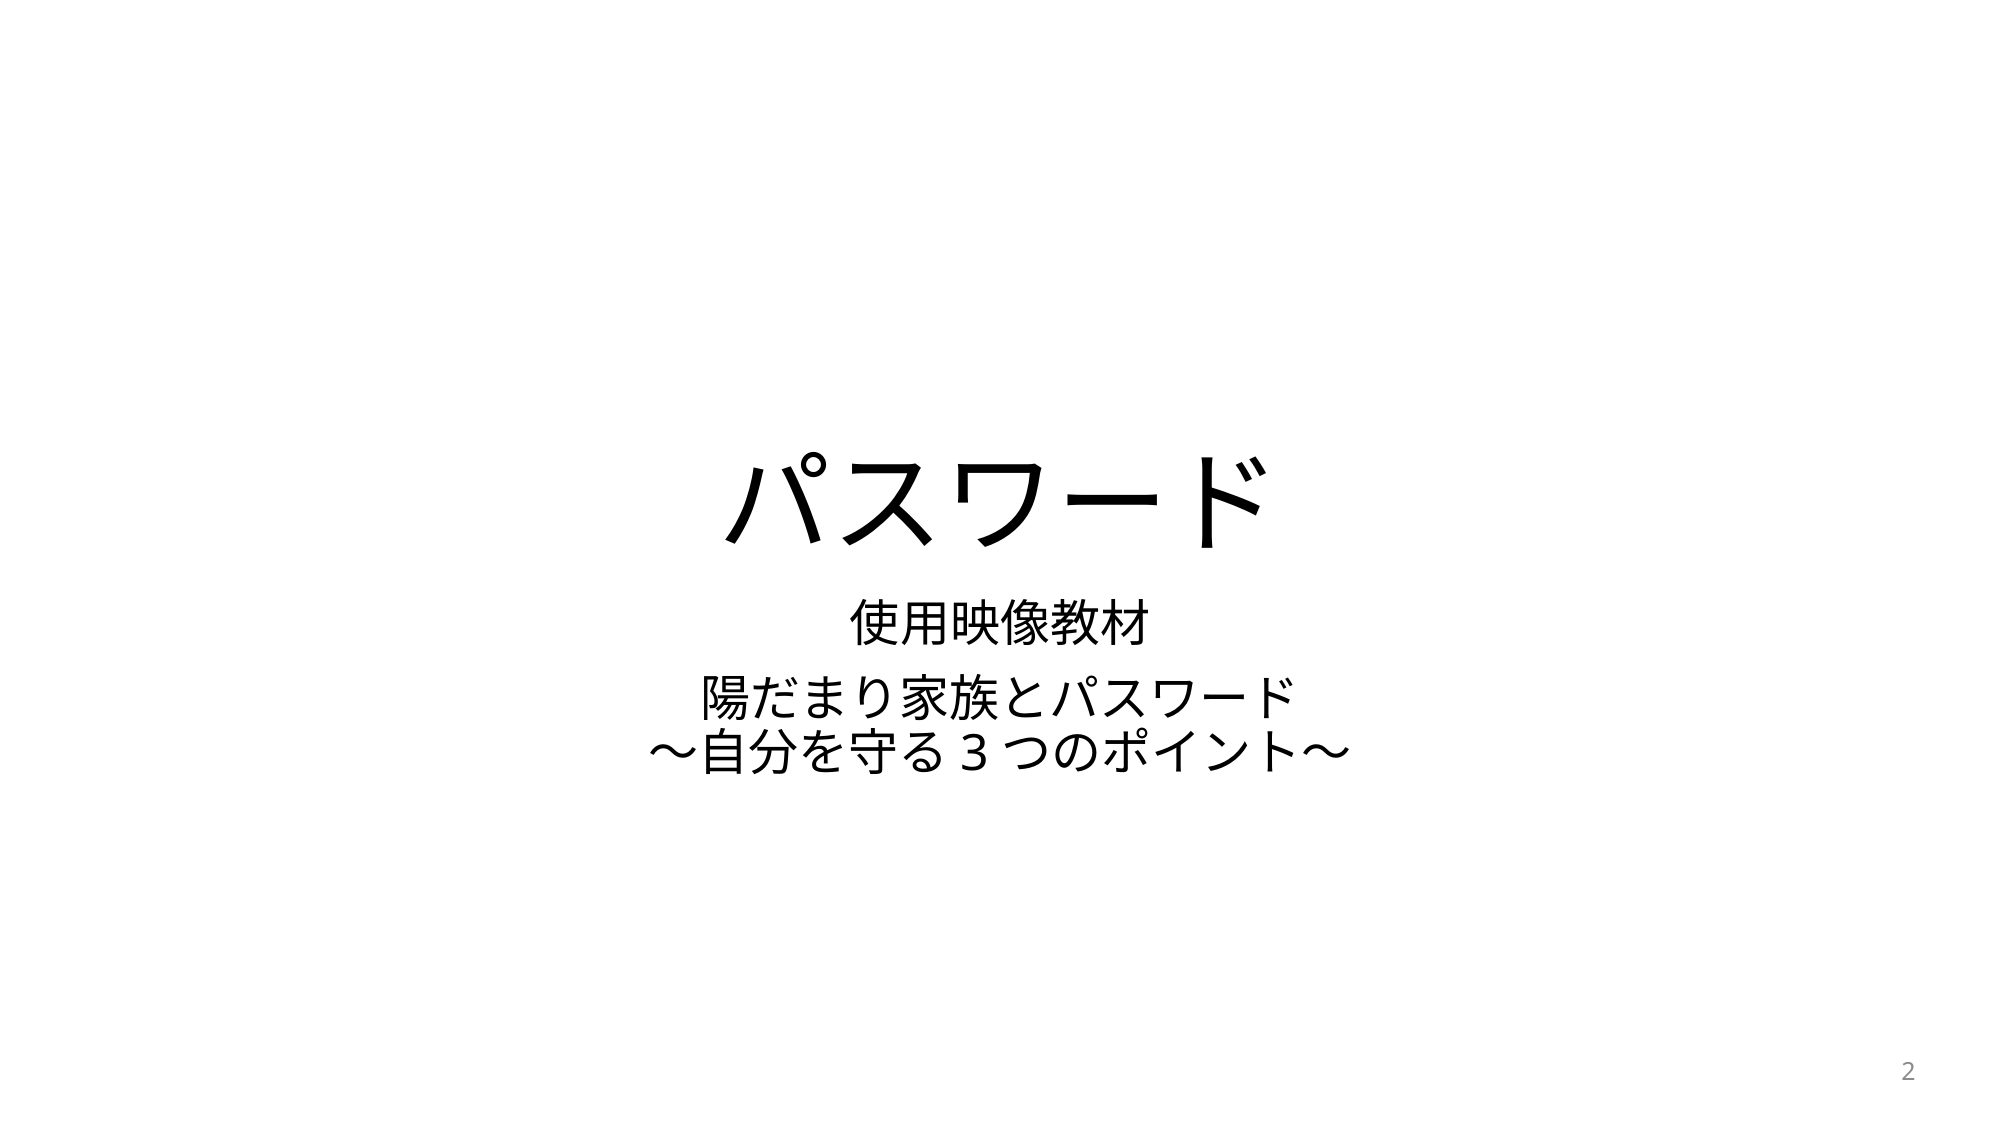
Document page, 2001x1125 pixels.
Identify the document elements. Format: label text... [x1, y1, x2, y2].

slide_number 2 [1480, 1042, 1931, 1103]
title パスワード [69, 184, 1931, 576]
subtitle 使用映像教材 陽だまり家族とパスワード ～自分を守る3つのポイント～ [69, 590, 1931, 863]
